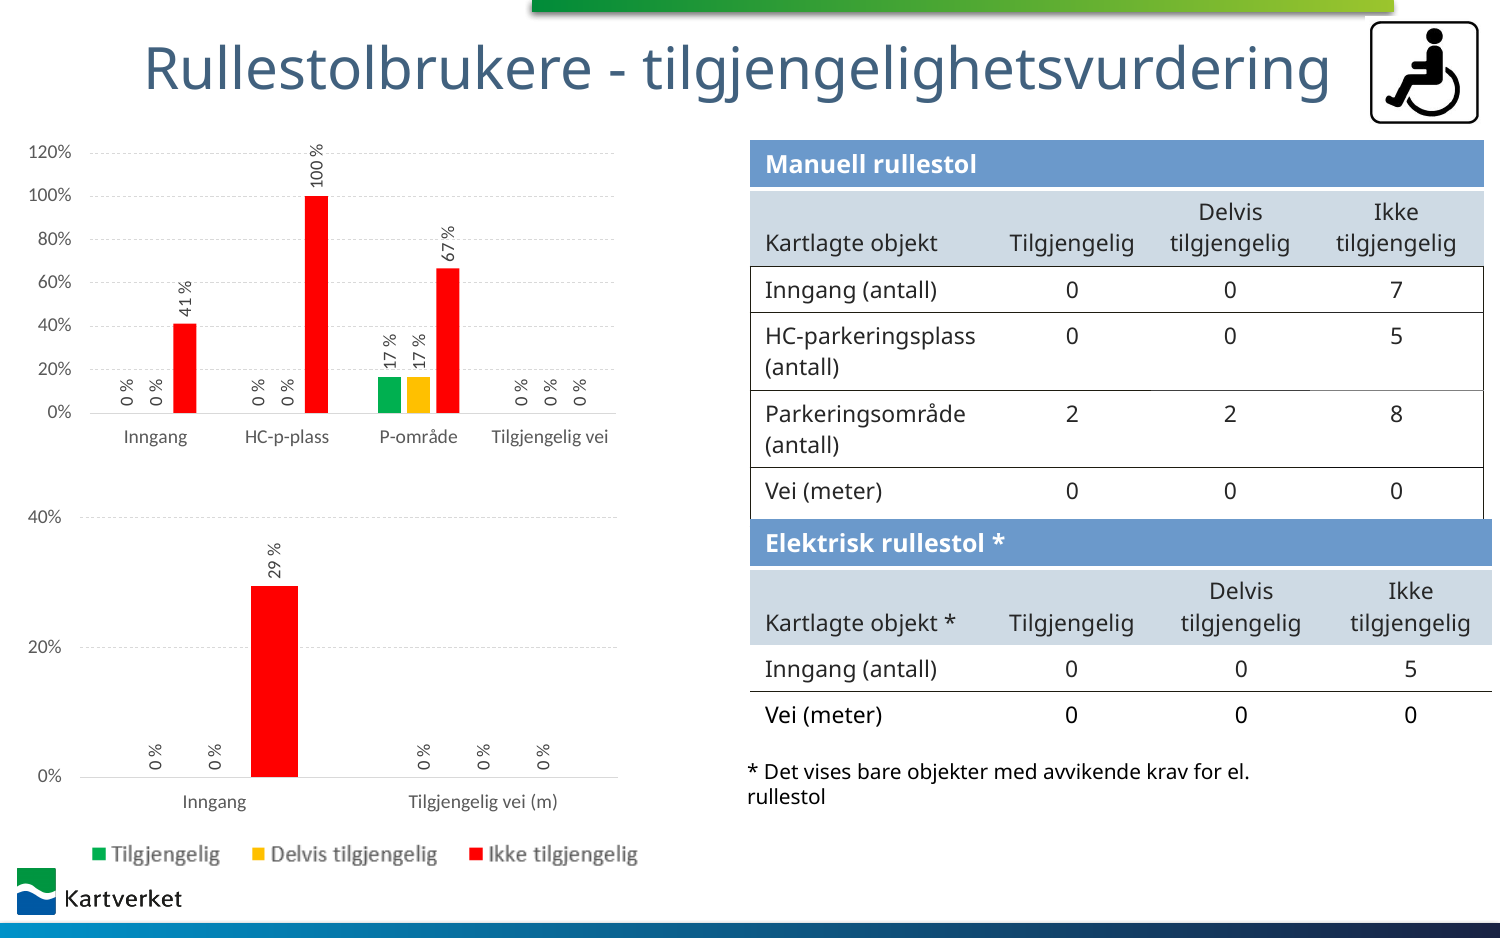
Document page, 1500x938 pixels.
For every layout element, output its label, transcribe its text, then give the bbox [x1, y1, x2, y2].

table_cell 2 [994, 391, 1151, 467]
table_cell Tilgjengelig [994, 191, 1151, 266]
table_cell Inngang (antall) [750, 645, 991, 691]
table_cell Vei (meter) [751, 468, 994, 519]
picture [20, 499, 630, 822]
table_cell Kartlagte objekt * [750, 570, 991, 645]
table_cell 0 [1151, 313, 1310, 390]
table_cell 0 [994, 267, 1151, 312]
table_cell 0 [1310, 468, 1483, 519]
table_cell 0 [1153, 692, 1330, 738]
table_cell Ikke tilgjengelig [1330, 570, 1492, 645]
table_cell Vei (meter) [750, 692, 991, 738]
table_cell 0 [994, 468, 1151, 519]
table_header Manuell rullestol [750, 140, 1484, 187]
table_cell Inngang (antall) [751, 267, 994, 312]
text_box * Det vises bare objekter med avvikende krav for el. rullestol [732, 751, 1317, 816]
table_cell 0 [1151, 267, 1310, 312]
table_cell 2 [1151, 391, 1310, 467]
table_cell 0 [991, 645, 1153, 691]
table_header Elektrisk rullestol * [750, 519, 1492, 566]
table_cell 5 [1330, 645, 1492, 691]
table_cell Delvis tilgjengelig [1151, 191, 1310, 266]
picture [20, 135, 629, 457]
table_cell 0 [1153, 645, 1330, 691]
table_cell 8 [1310, 391, 1483, 467]
table_cell 0 [1330, 692, 1492, 738]
table_cell Ikke tilgjengelig [1310, 191, 1484, 266]
table_cell 5 [1310, 313, 1483, 390]
table_cell HC-parkeringsplass (antall) [751, 313, 994, 390]
table_cell 0 [1151, 468, 1310, 519]
table_cell Kartlagte objekt [750, 191, 994, 266]
table_cell Delvis tilgjengelig [1153, 570, 1330, 645]
table_cell Parkeringsområde (antall) [751, 391, 994, 467]
text_box Rullestolbrukere - tilgjengelighetsvurdering [39, 12, 1348, 109]
picture [86, 838, 643, 870]
picture [1365, 16, 1484, 129]
table_cell 0 [991, 692, 1153, 738]
table_cell 0 [994, 313, 1151, 390]
table_cell Tilgjengelig [991, 570, 1153, 645]
table_cell 7 [1310, 267, 1483, 312]
